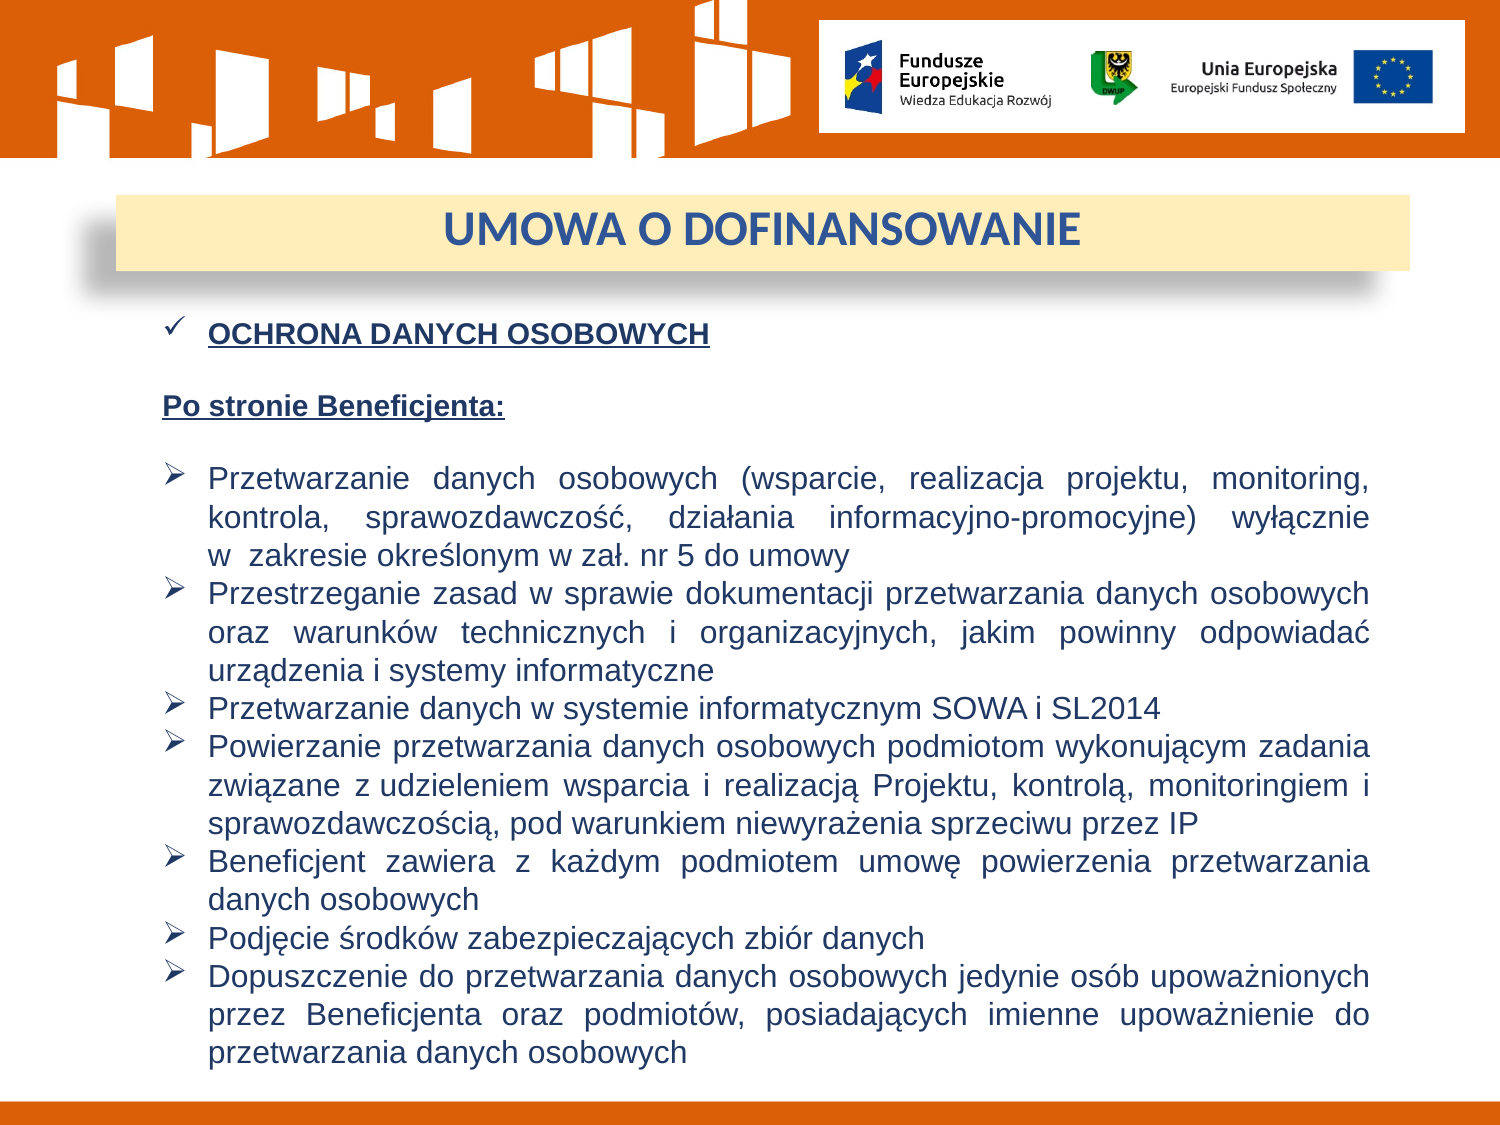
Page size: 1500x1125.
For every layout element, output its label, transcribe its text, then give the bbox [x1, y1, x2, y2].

text_box [819, 20, 1465, 133]
picture [0, 0, 1500, 1125]
text_box UMOWA O DOFINANSOWANIE [116, 194, 1410, 272]
text_box OCHRONA DANYCH OSOBOWYCH Po stronie Beneficjenta: Przetwarzanie danych osobowych (wsparcie, realizacja projektu, monitoring, kontrola, sprawozdawczość, działania informacyjno-promocyjne) wyłącznie w zakresie określonym w zał. nr 5 do umowy Przestrzeganie zasad w sprawie dokumentacji przetwarzania danych osobowych oraz warunków technicznych i organizacyjnych, jakim powinny odpowiadać urządzenia i systemy informatyczne Przetwarzanie danych w systemie informatycznym SOWA i SL2014 Powierzanie przetwarzania danych osobowych podmiotom wykonującym zadania związane z udzieleniem wsparcia i realizacją Projektu, kontrolą, monitoringiem i sprawozdawczością, pod warunkiem niewyrażenia sprzeciwu przez IP Beneficjent zawiera z każdym podmiotem umowę powierzenia przetwarzania danych osobowych Podjęcie środków zabezpieczających zbiór danych Dopuszczenie do przetwarzania danych osobowych jedynie osób upoważnionych przez Beneficjenta oraz podmiotów, posiadających imienne upoważnienie do przetwarzania danych osobowych [147, 307, 1386, 1087]
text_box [826, 21, 1450, 133]
